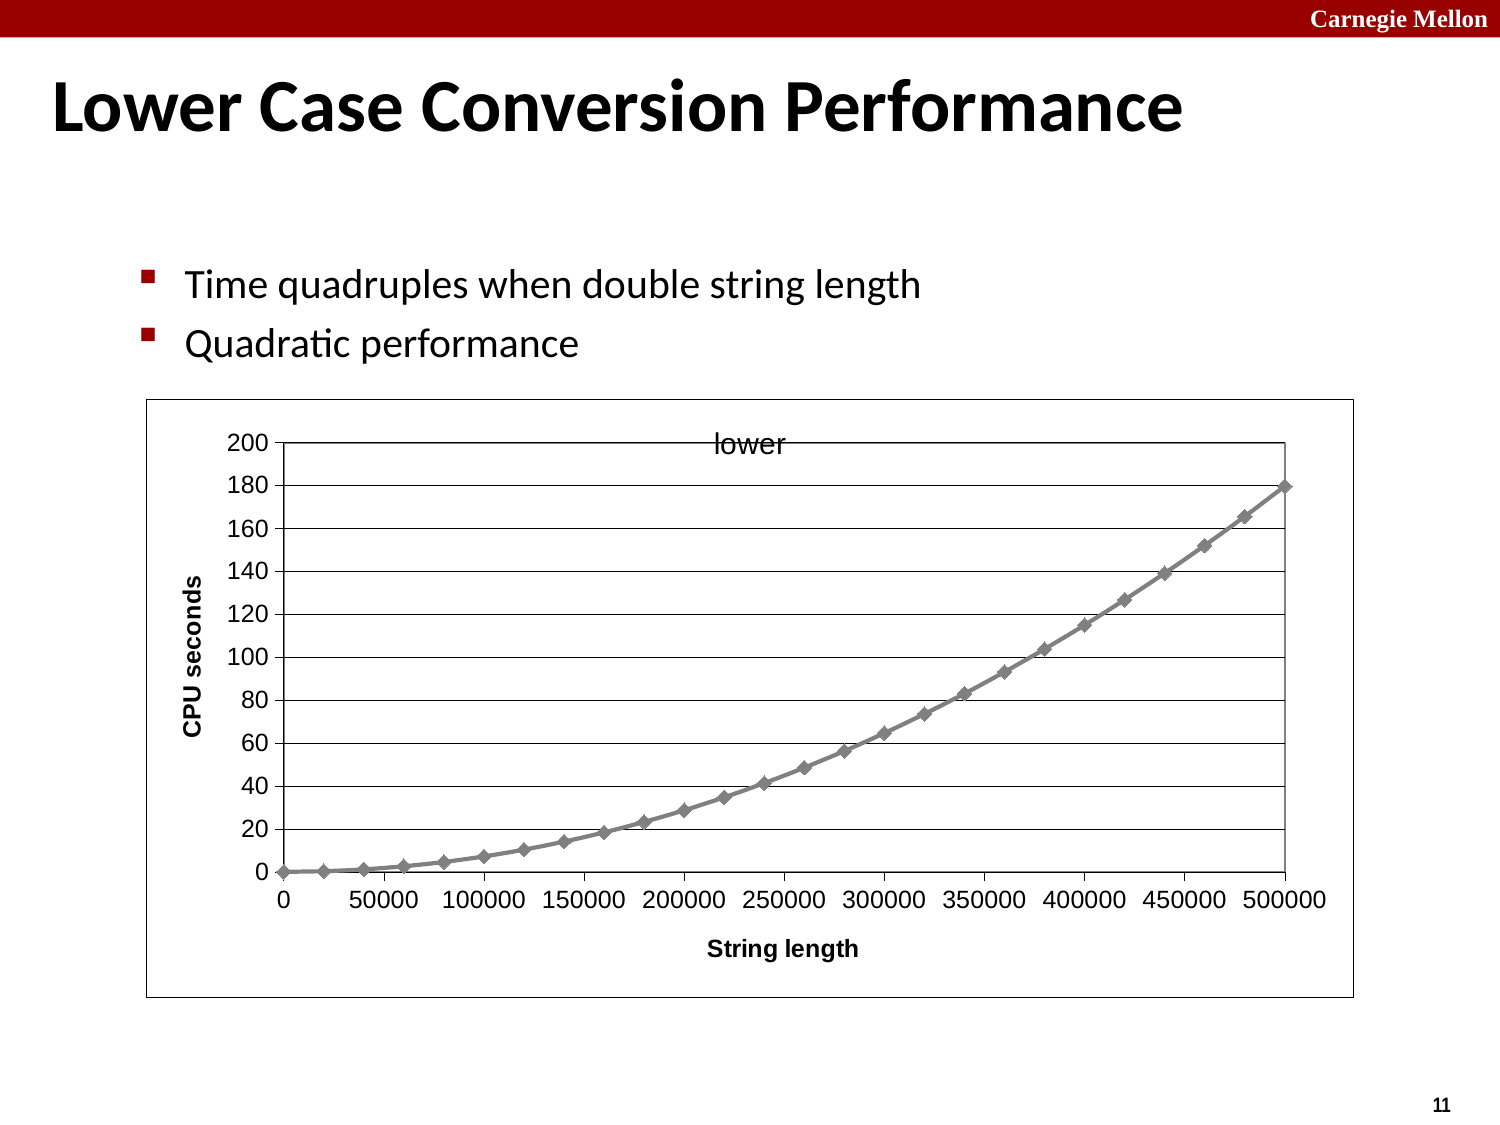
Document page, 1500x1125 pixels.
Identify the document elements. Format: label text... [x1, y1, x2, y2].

title Lower Case Conversion Performance [37, 54, 1462, 150]
chart [145, 398, 1355, 998]
list Time quadruples when double string length Quadratic performance [47, 249, 1411, 399]
